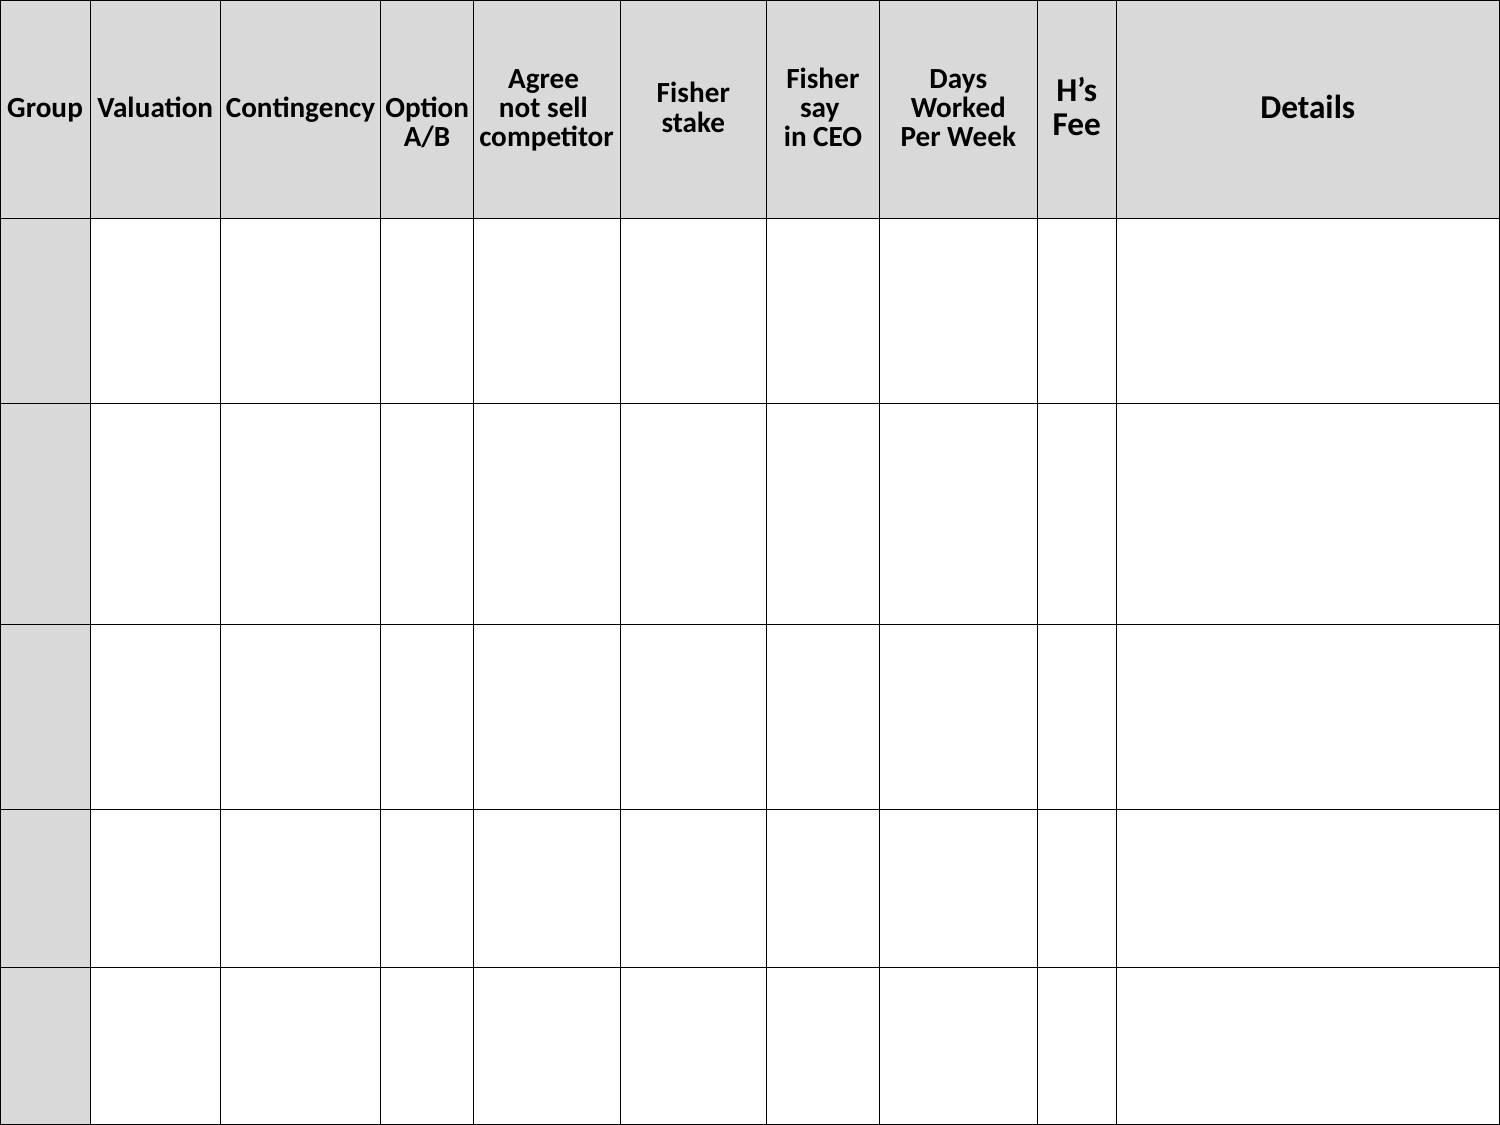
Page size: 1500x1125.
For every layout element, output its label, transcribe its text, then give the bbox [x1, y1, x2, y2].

table_cell [91, 625, 220, 809]
table_cell [621, 219, 766, 403]
table_cell [621, 404, 766, 624]
table_header Option A/B [381, 1, 473, 218]
table_cell [880, 968, 1037, 1124]
table_cell [381, 404, 473, 624]
table_cell [880, 810, 1037, 967]
table_cell [1038, 404, 1116, 624]
table_cell [767, 625, 879, 809]
table_cell [221, 810, 380, 967]
table_cell [381, 968, 473, 1124]
table_cell [221, 625, 380, 809]
table_cell [767, 810, 879, 967]
table_cell [474, 404, 620, 624]
table_cell [1, 968, 90, 1124]
table_cell [91, 968, 220, 1124]
table_header Days Worked Per Week [880, 1, 1037, 218]
table_cell [221, 968, 380, 1124]
table_cell [381, 625, 473, 809]
table_cell [1038, 219, 1116, 403]
table_cell [474, 219, 620, 403]
table_header H’s Fee [1038, 1, 1116, 218]
table_cell [1117, 219, 1499, 403]
table_cell [1117, 810, 1499, 967]
table_cell [1117, 968, 1499, 1124]
table_header Fisher say in CEO [767, 1, 879, 218]
table_cell [1117, 625, 1499, 809]
table_cell [91, 810, 220, 967]
table_cell [1038, 810, 1116, 967]
table_cell [474, 810, 620, 967]
table_cell [767, 968, 879, 1124]
table_cell [1038, 968, 1116, 1124]
table_header Details [1117, 1, 1499, 218]
table_cell [880, 219, 1037, 403]
table_header Contingency [221, 1, 380, 218]
table_cell [880, 404, 1037, 624]
table_cell [221, 404, 380, 624]
table_cell [621, 625, 766, 809]
table_cell [880, 625, 1037, 809]
table_cell [474, 968, 620, 1124]
table_cell [1, 404, 90, 624]
table_header Valuation [91, 1, 220, 218]
table_cell [1117, 404, 1499, 624]
table_cell [621, 968, 766, 1124]
table_cell [1, 625, 90, 809]
table_cell [91, 404, 220, 624]
table_cell [381, 810, 473, 967]
table_cell [767, 219, 879, 403]
table_cell [621, 810, 766, 967]
table_cell [1038, 625, 1116, 809]
table_cell [1, 810, 90, 967]
table_cell [91, 219, 220, 403]
table_cell [767, 404, 879, 624]
table_cell [1, 219, 90, 403]
table_header Group [1, 1, 90, 218]
table_cell [221, 219, 380, 403]
table_cell [381, 219, 473, 403]
table_header Agree not sell competitor [474, 1, 620, 218]
table_cell [474, 625, 620, 809]
table_header Fisher stake [621, 1, 766, 218]
